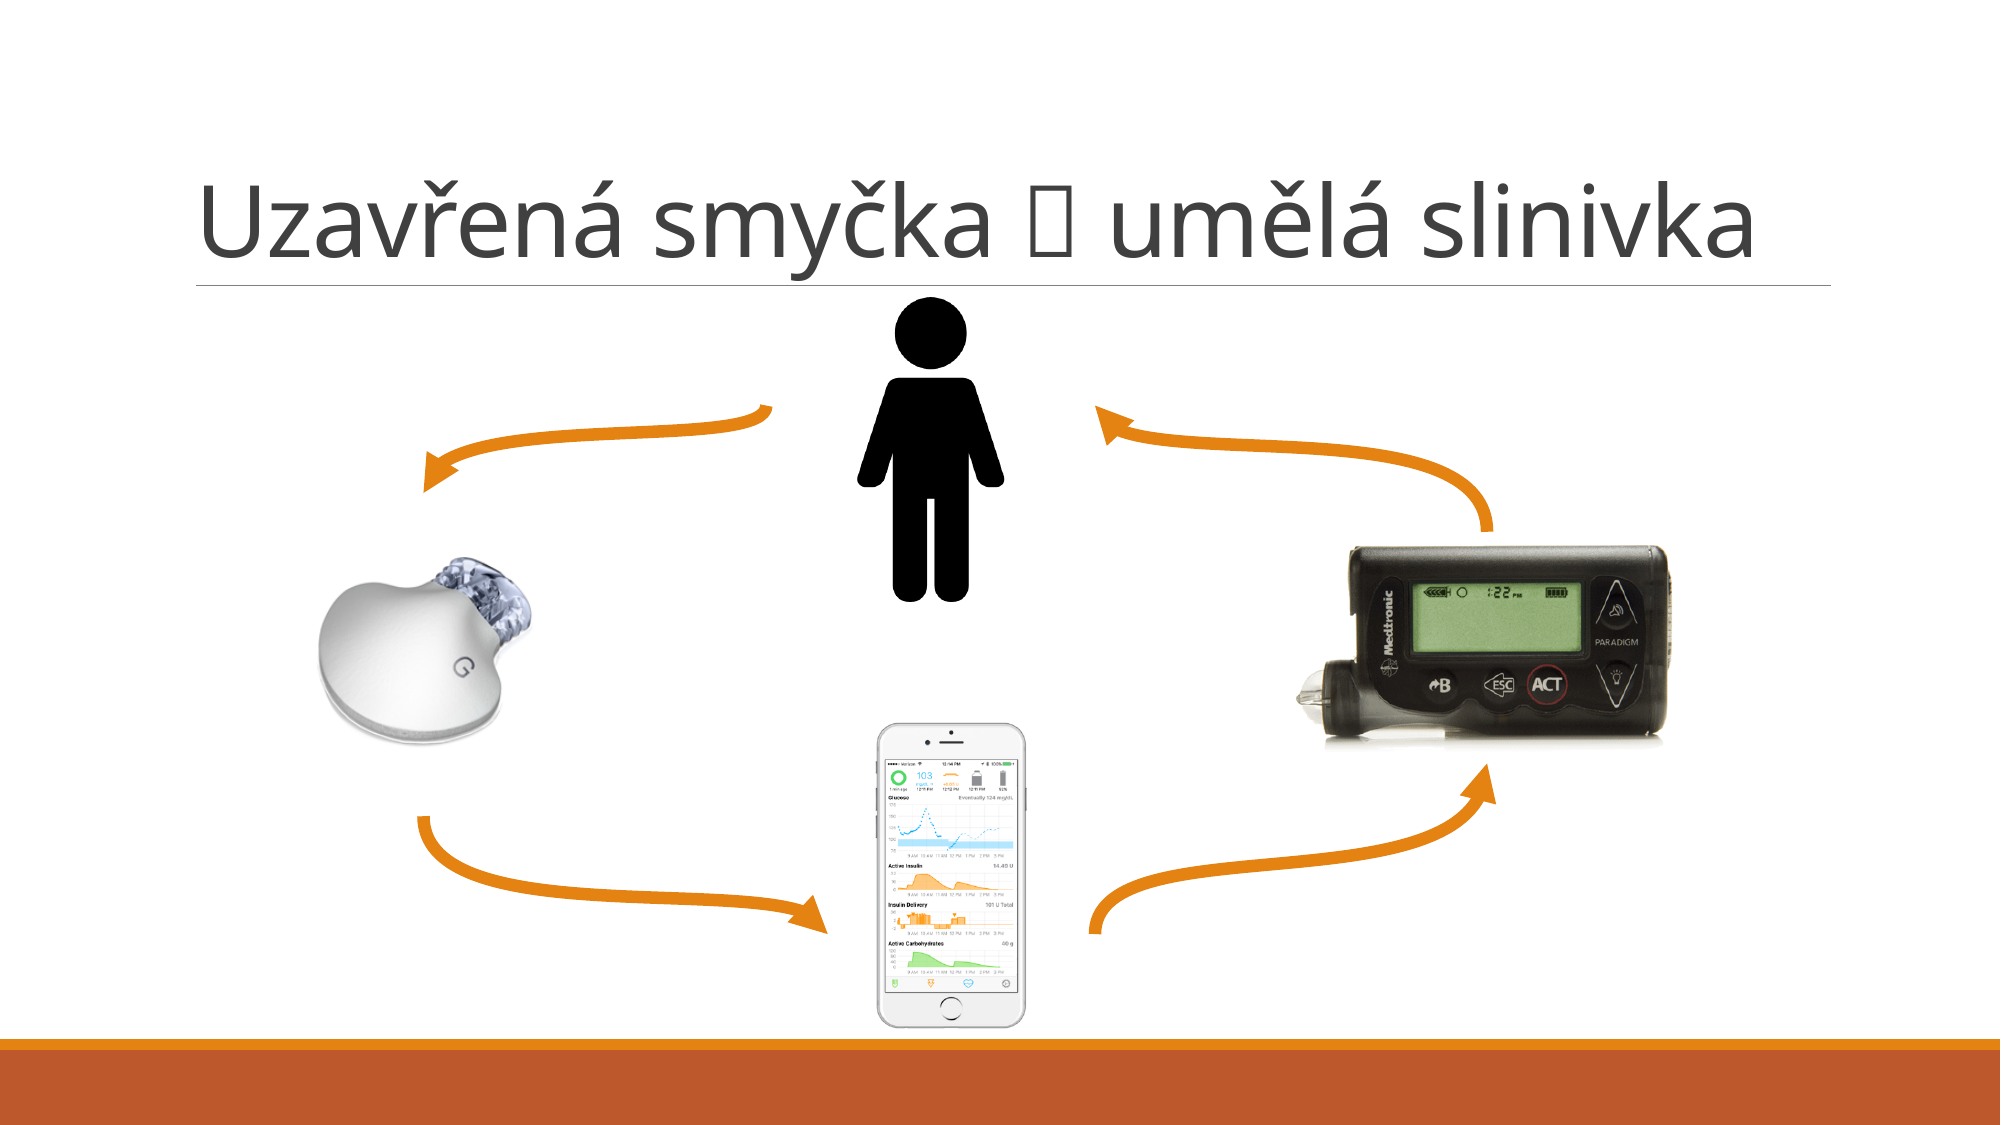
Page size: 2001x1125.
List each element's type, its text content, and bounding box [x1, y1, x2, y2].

picture [777, 296, 1084, 602]
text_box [1094, 762, 1488, 935]
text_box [1227, 272, 1355, 666]
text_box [422, 405, 767, 494]
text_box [566, 672, 685, 1078]
picture [871, 719, 1030, 1031]
title Uzavřená smyčka  umělá slinivka [180, 47, 1830, 285]
picture [262, 492, 584, 817]
picture [1281, 531, 1693, 764]
